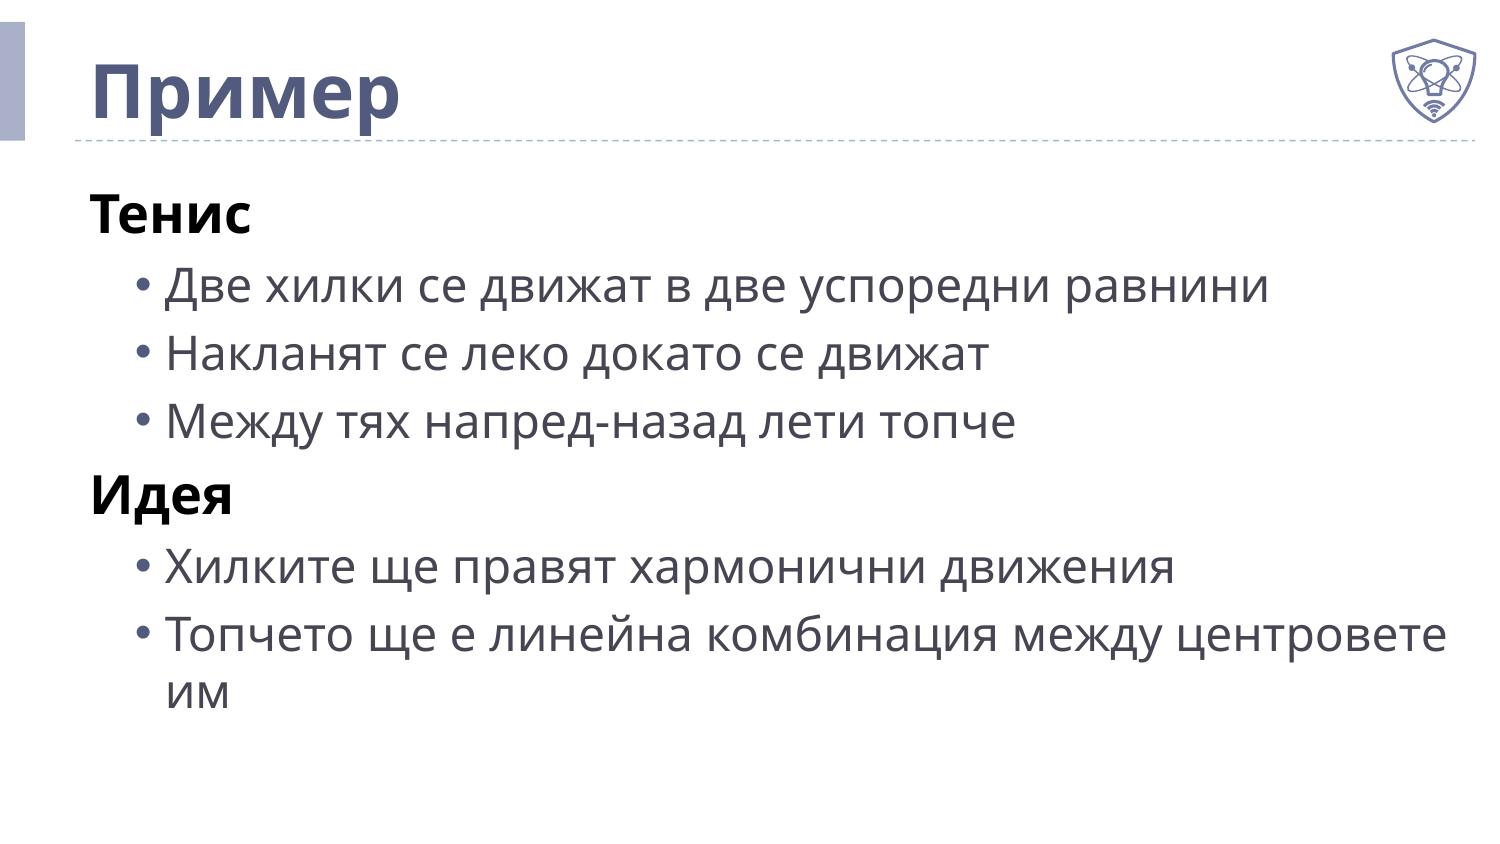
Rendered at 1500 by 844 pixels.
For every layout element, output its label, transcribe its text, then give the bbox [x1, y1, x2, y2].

title Пример [75, 18, 1475, 141]
list Тенис Две хилки се движат в две успоредни равнини Накланят се леко докато се движат Между тях напред-назад лети топче Идея Хилките ще правят хармонични движения Топчето ще е линейна комбинация между центровете им [75, 171, 1475, 835]
